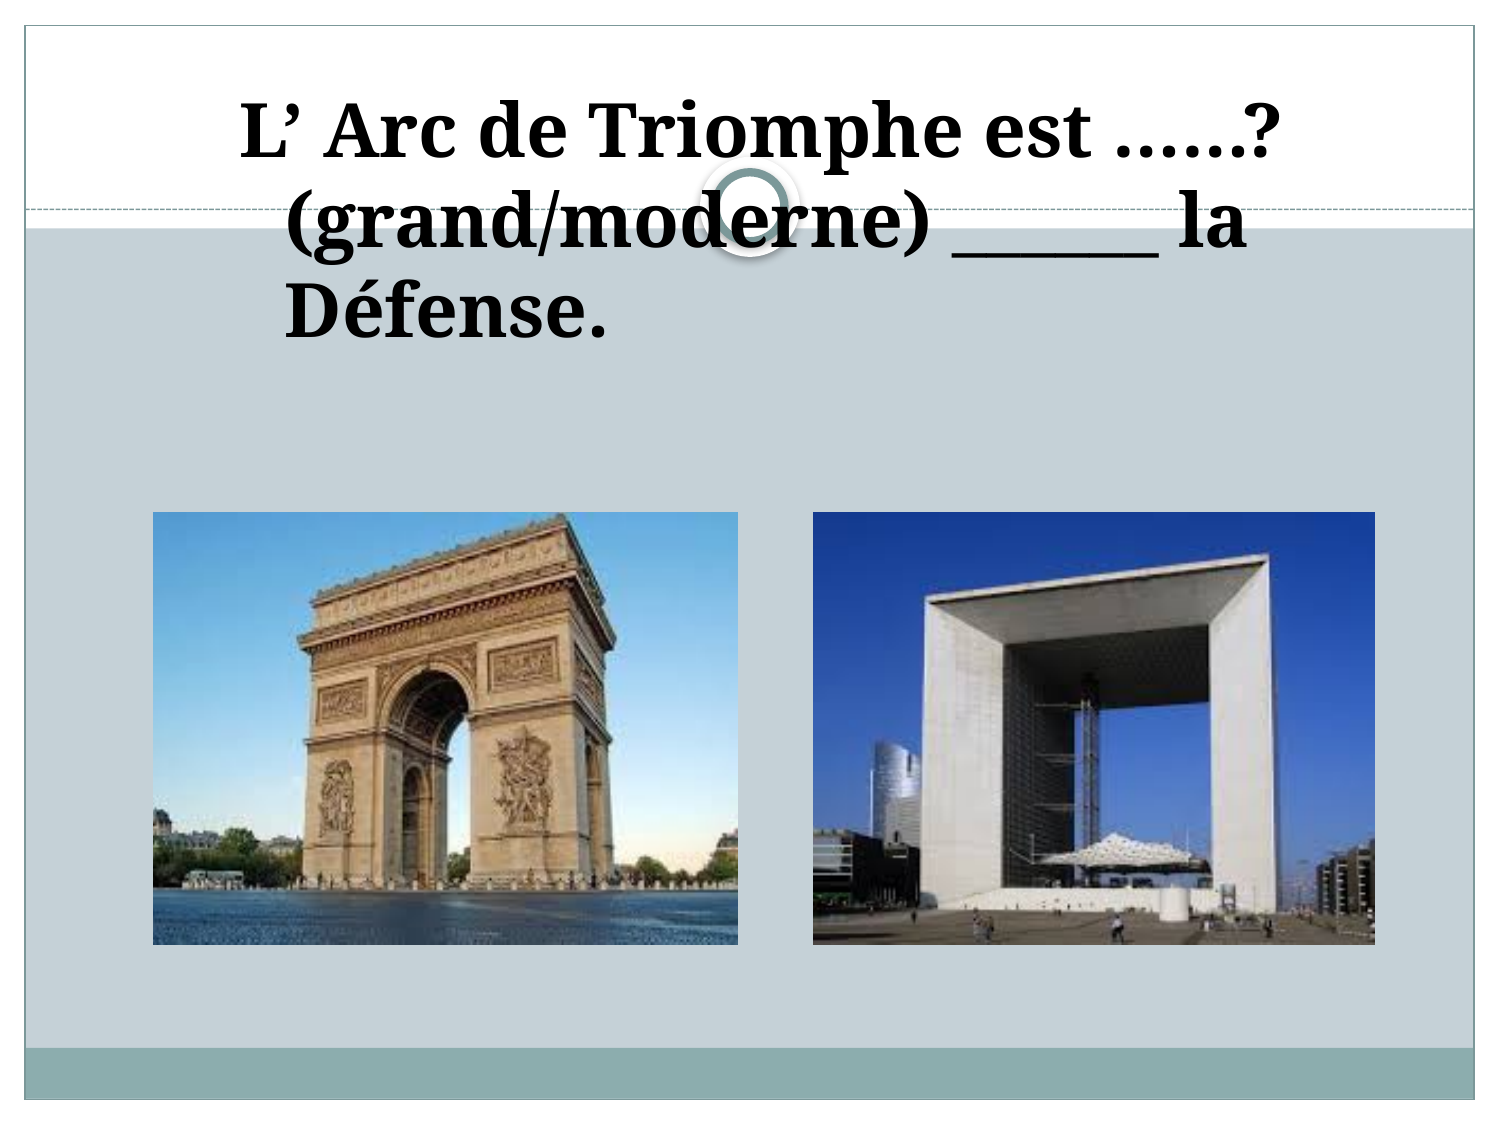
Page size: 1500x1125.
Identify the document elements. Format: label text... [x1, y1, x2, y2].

picture [153, 512, 738, 945]
list L’ Arc de Triomphe est ……? (grand/moderne) ______ la Défense. [225, 75, 1425, 375]
picture [812, 512, 1376, 945]
